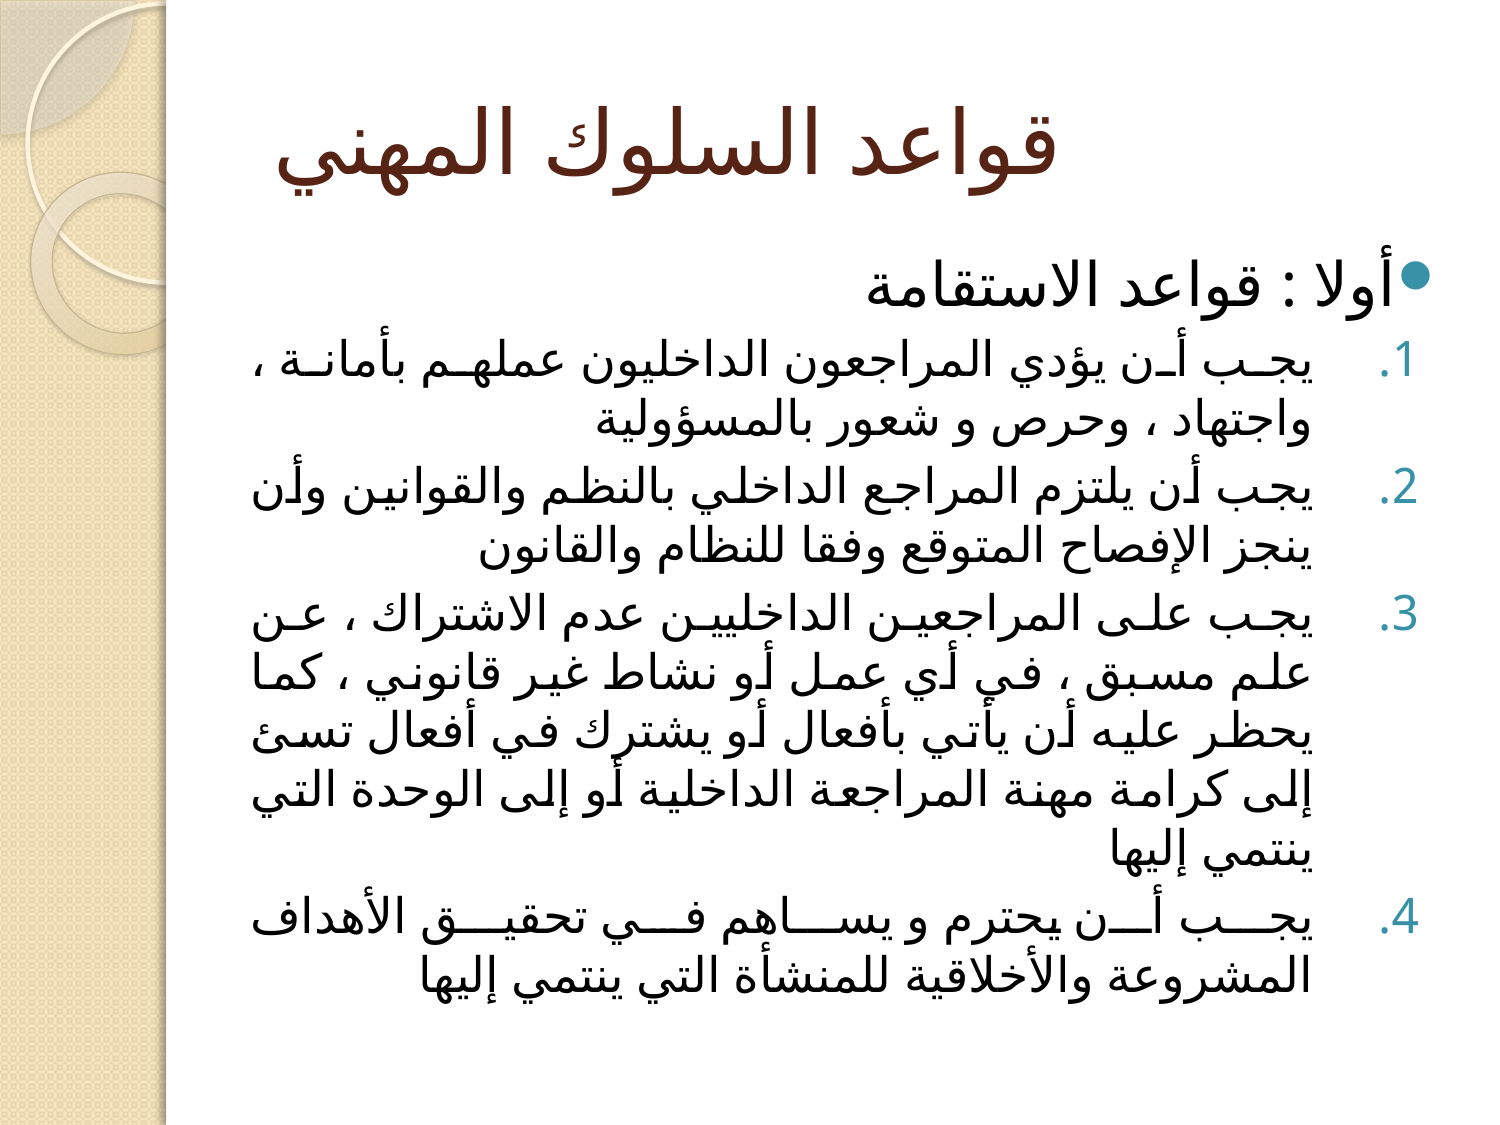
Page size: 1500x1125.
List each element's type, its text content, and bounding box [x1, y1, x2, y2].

title قواعد السلوك المهني [235, 45, 1466, 233]
list أولا : قواعد الاستقامة يجب أن يؤدي المراجعون الداخليون عملهم بأمانة ، واجتهاد ، وحرص و شعور بالمسؤولية يجب أن يلتزم المراجع الداخلي بالنظم والقوانين وأن ينجز الإفصاح المتوقع وفقا للنظام والقانون يجب على المراجعين الداخليين عدم الاشتراك ، عن علم مسبق ، في أي عمل أو نشاط غير قانوني ، كما يحظر عليه أن يأتي بأفعال أو يشترك في أفعال تسئ إلى كرامة مهنة المراجعة الداخلية أو إلى الوحدة التي ينتمي إليها يجب أن يحترم و يساهم في تحقيق الأهداف المشروعة والأخلاقية للمنشأة التي ينتمي إليها [235, 237, 1466, 1025]
